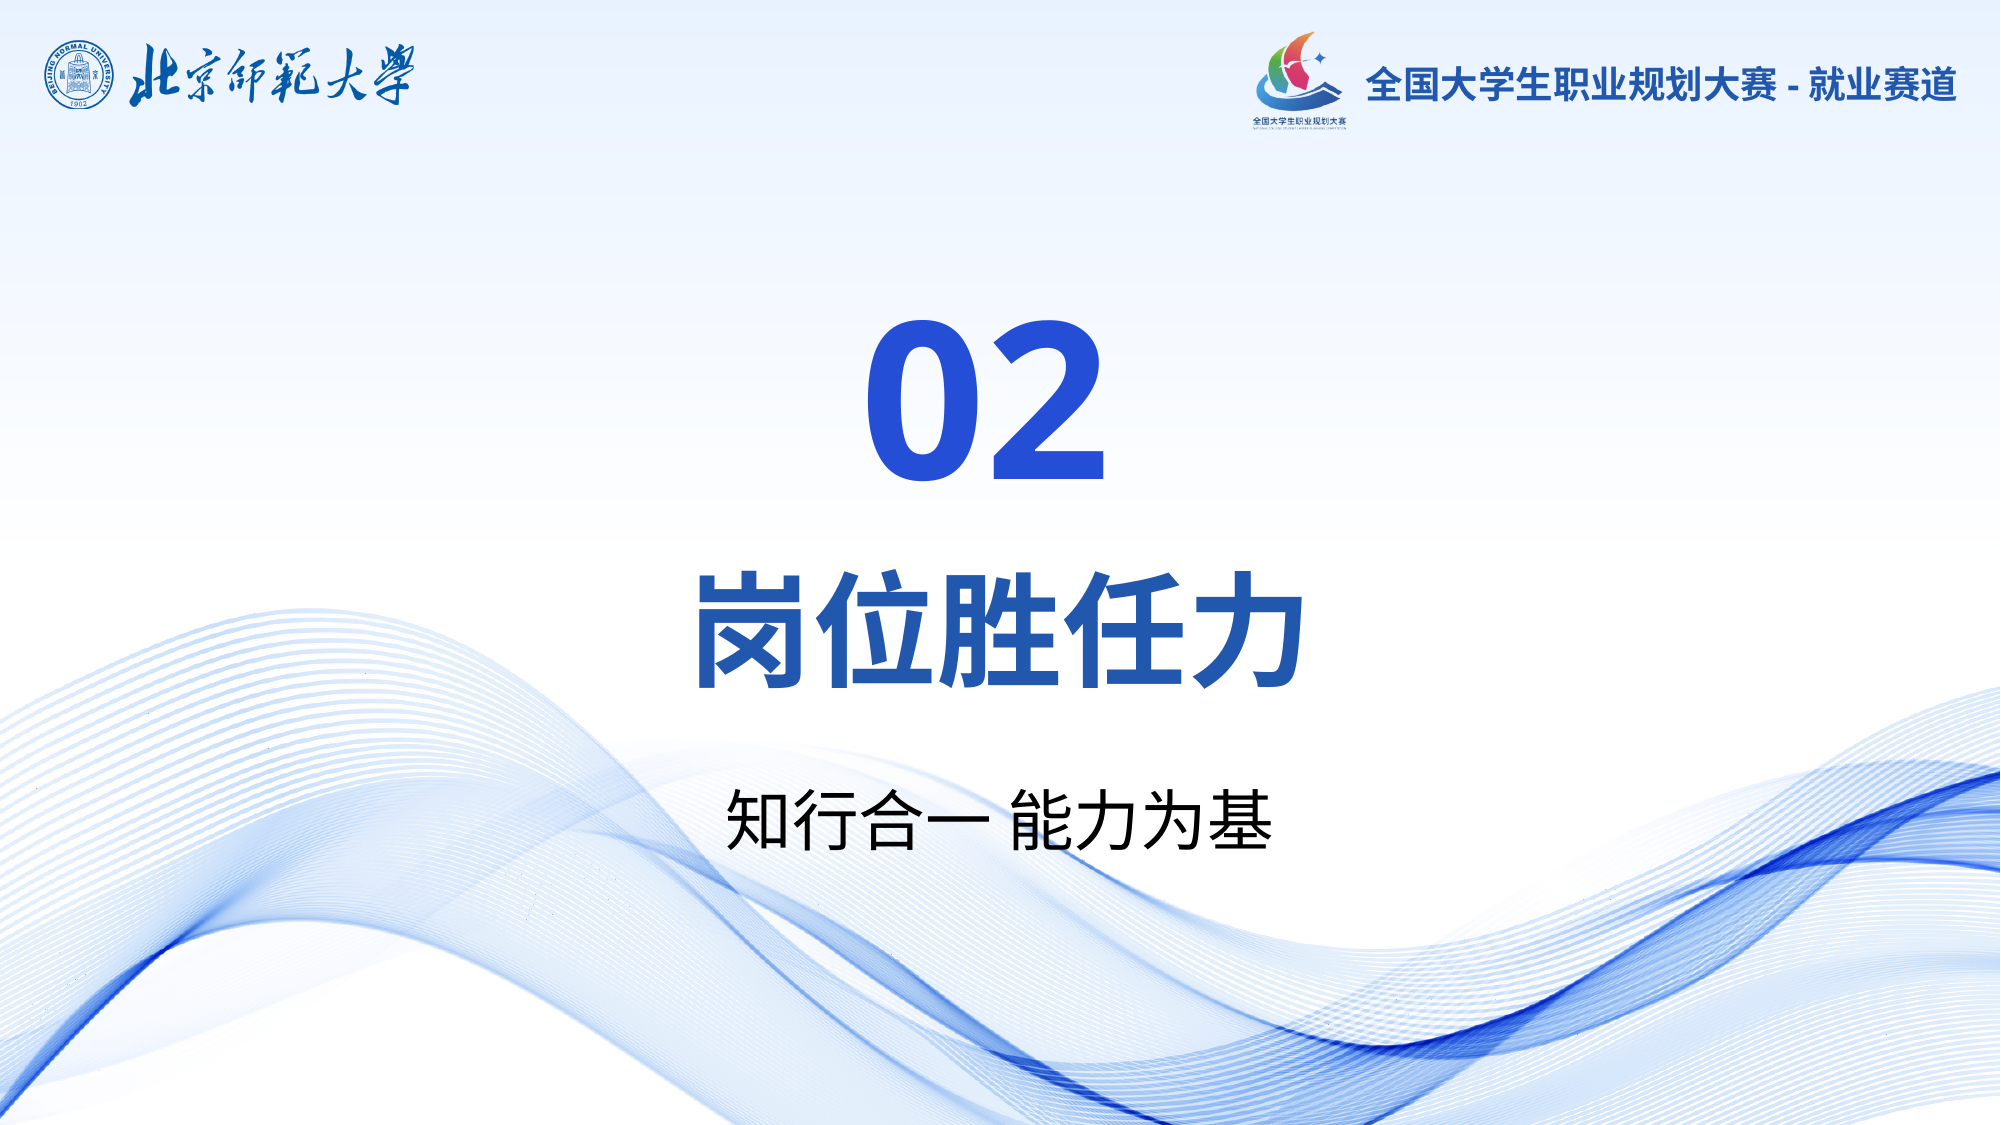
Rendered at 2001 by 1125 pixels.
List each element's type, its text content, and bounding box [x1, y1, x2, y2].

text_box 岗位胜任力 知行合一 能力为基 [328, 546, 1672, 859]
text_box [0, 608, 2000, 1125]
picture [1207, 26, 1391, 138]
text_box 02 [780, 260, 1190, 524]
